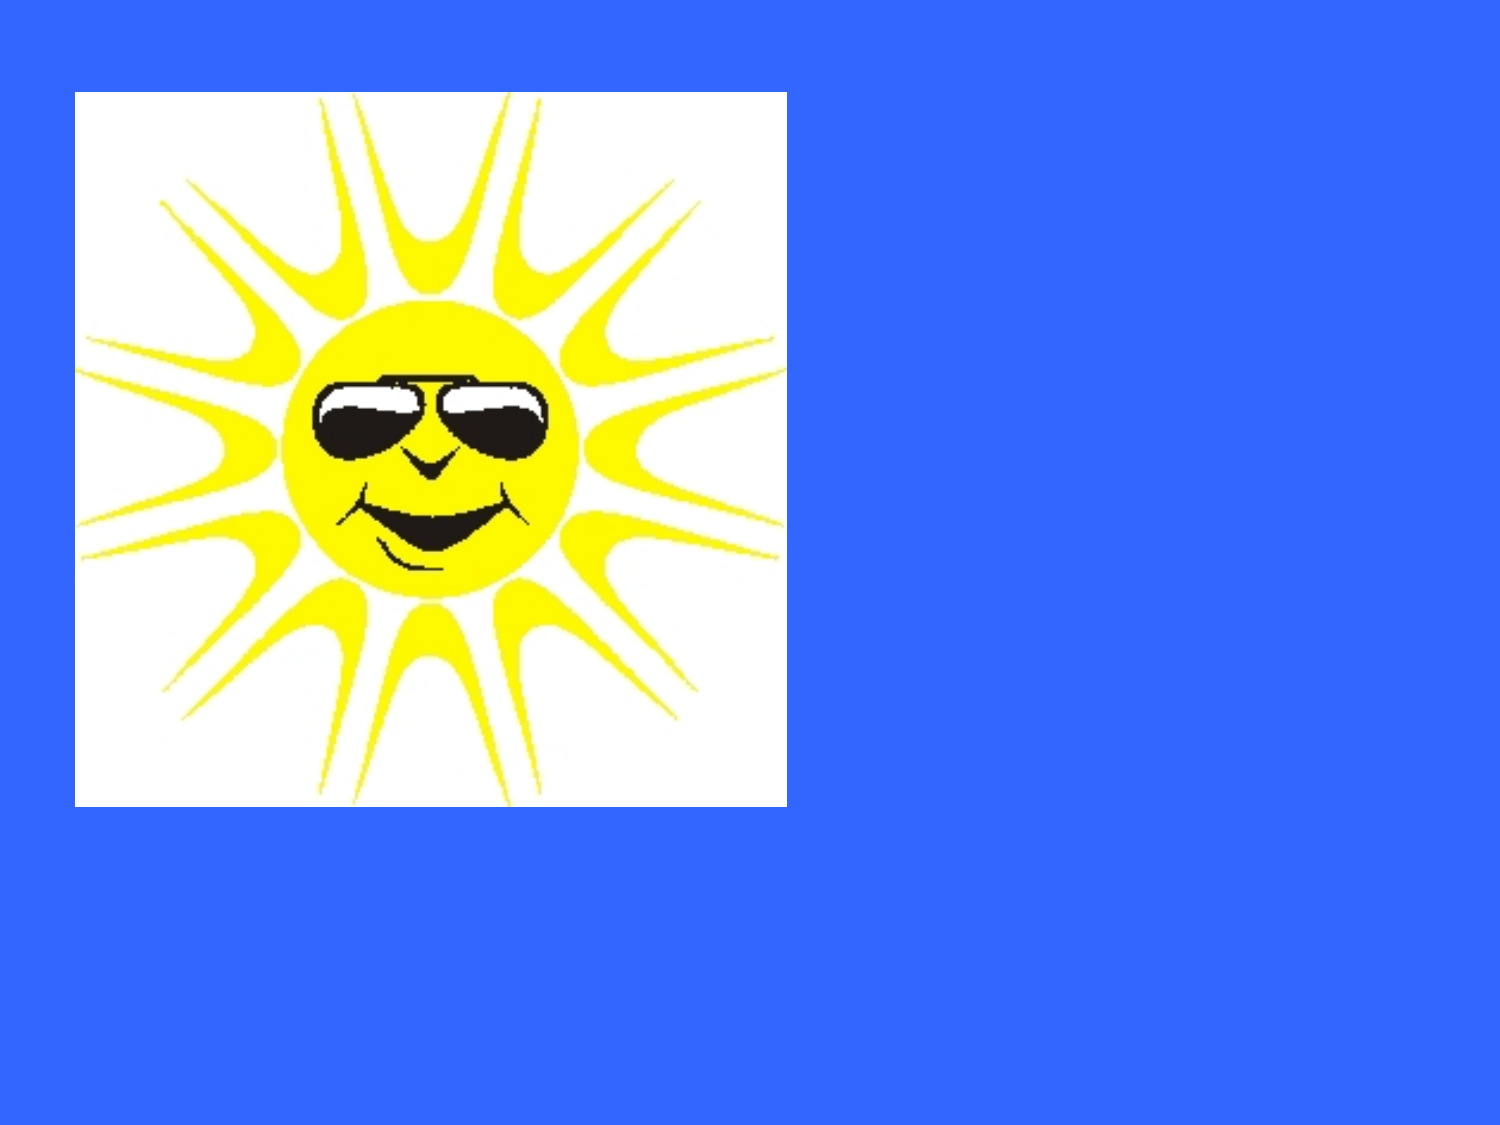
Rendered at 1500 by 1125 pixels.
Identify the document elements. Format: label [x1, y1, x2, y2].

picture [74, 92, 788, 808]
